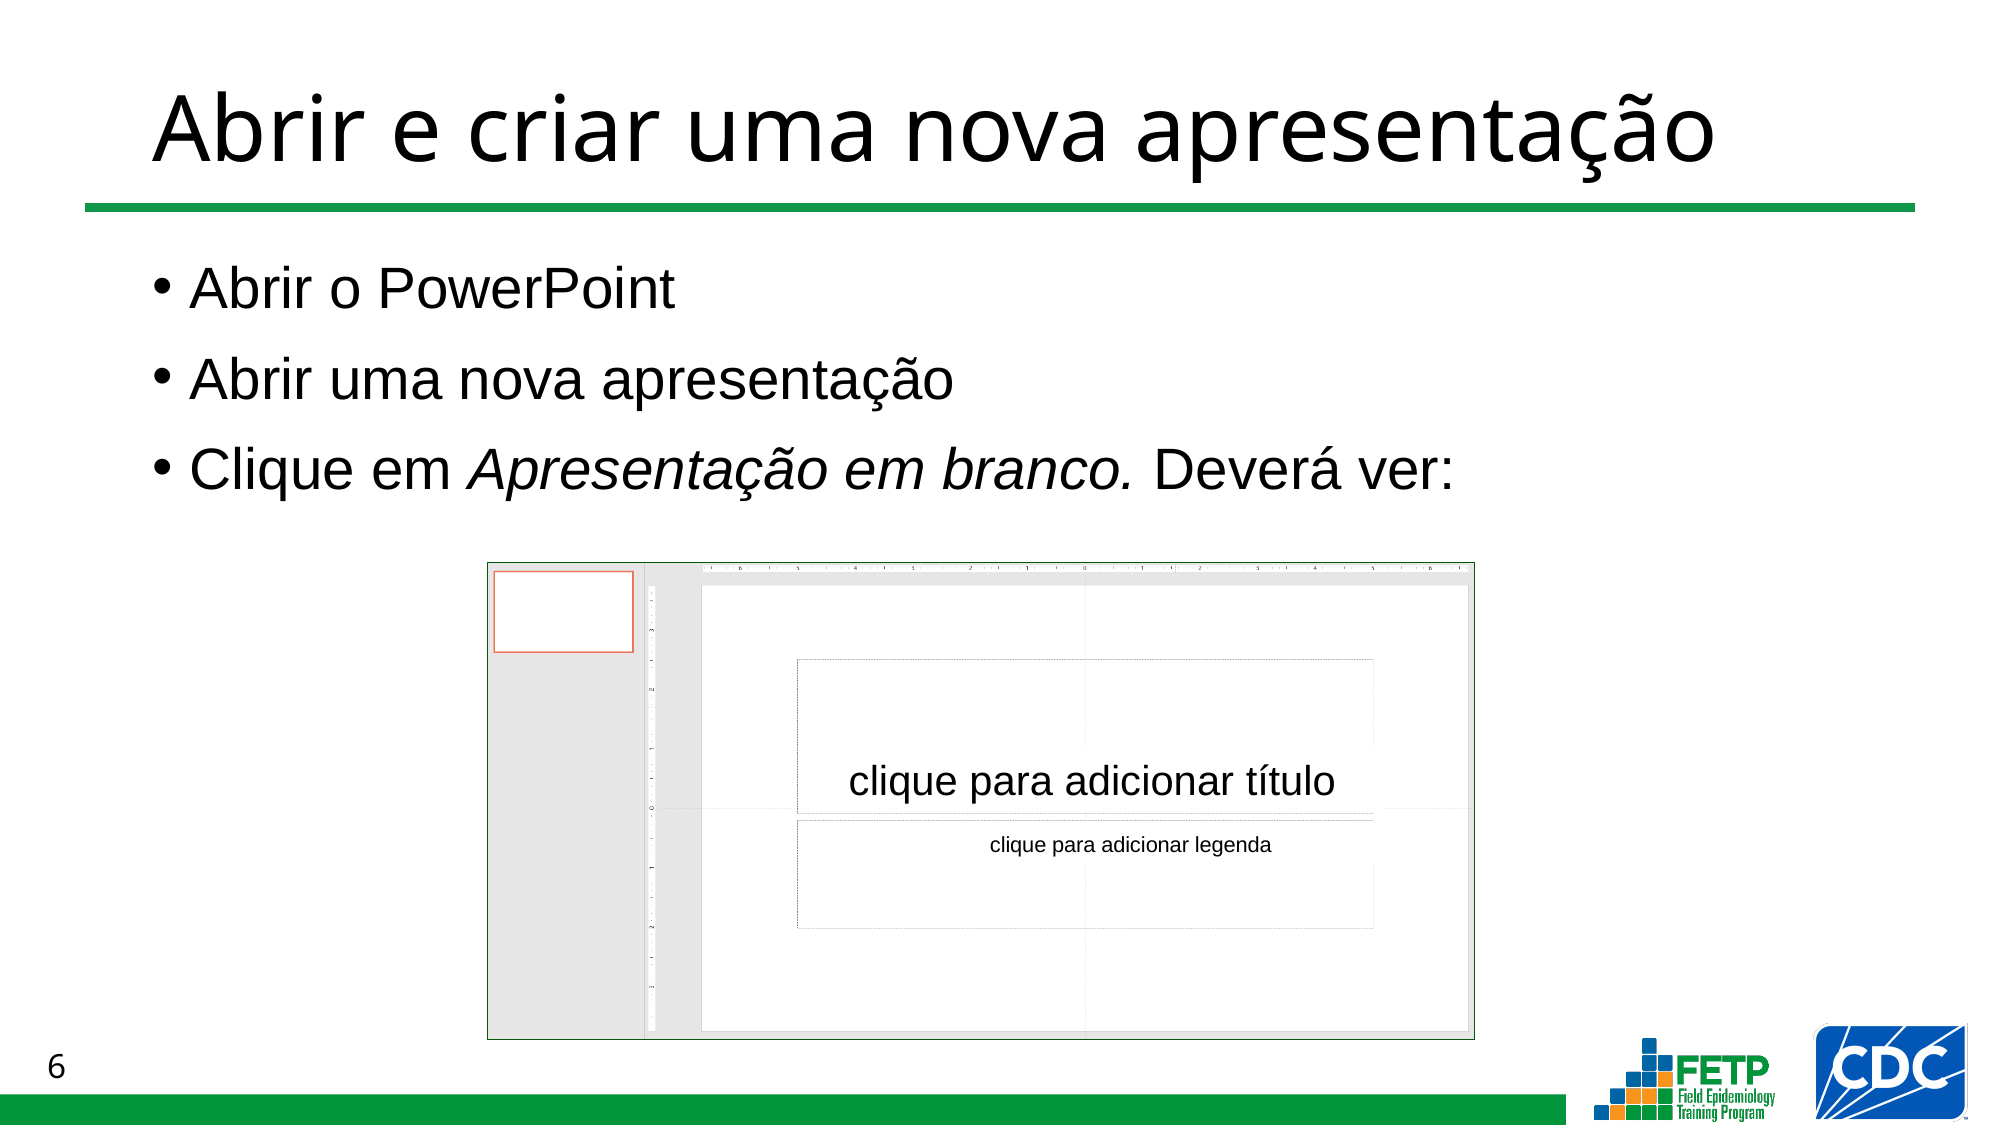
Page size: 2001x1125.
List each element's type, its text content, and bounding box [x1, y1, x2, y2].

picture [1594, 1038, 1775, 1122]
picture [1813, 1023, 1968, 1122]
list Abrir o PowerPoint Abrir uma nova apresentação Clique em Apresentação em branco. Deverá ver: [137, 242, 1863, 1004]
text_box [487, 562, 1475, 1040]
title Abrir e criar uma nova apresentação [137, 75, 1863, 207]
